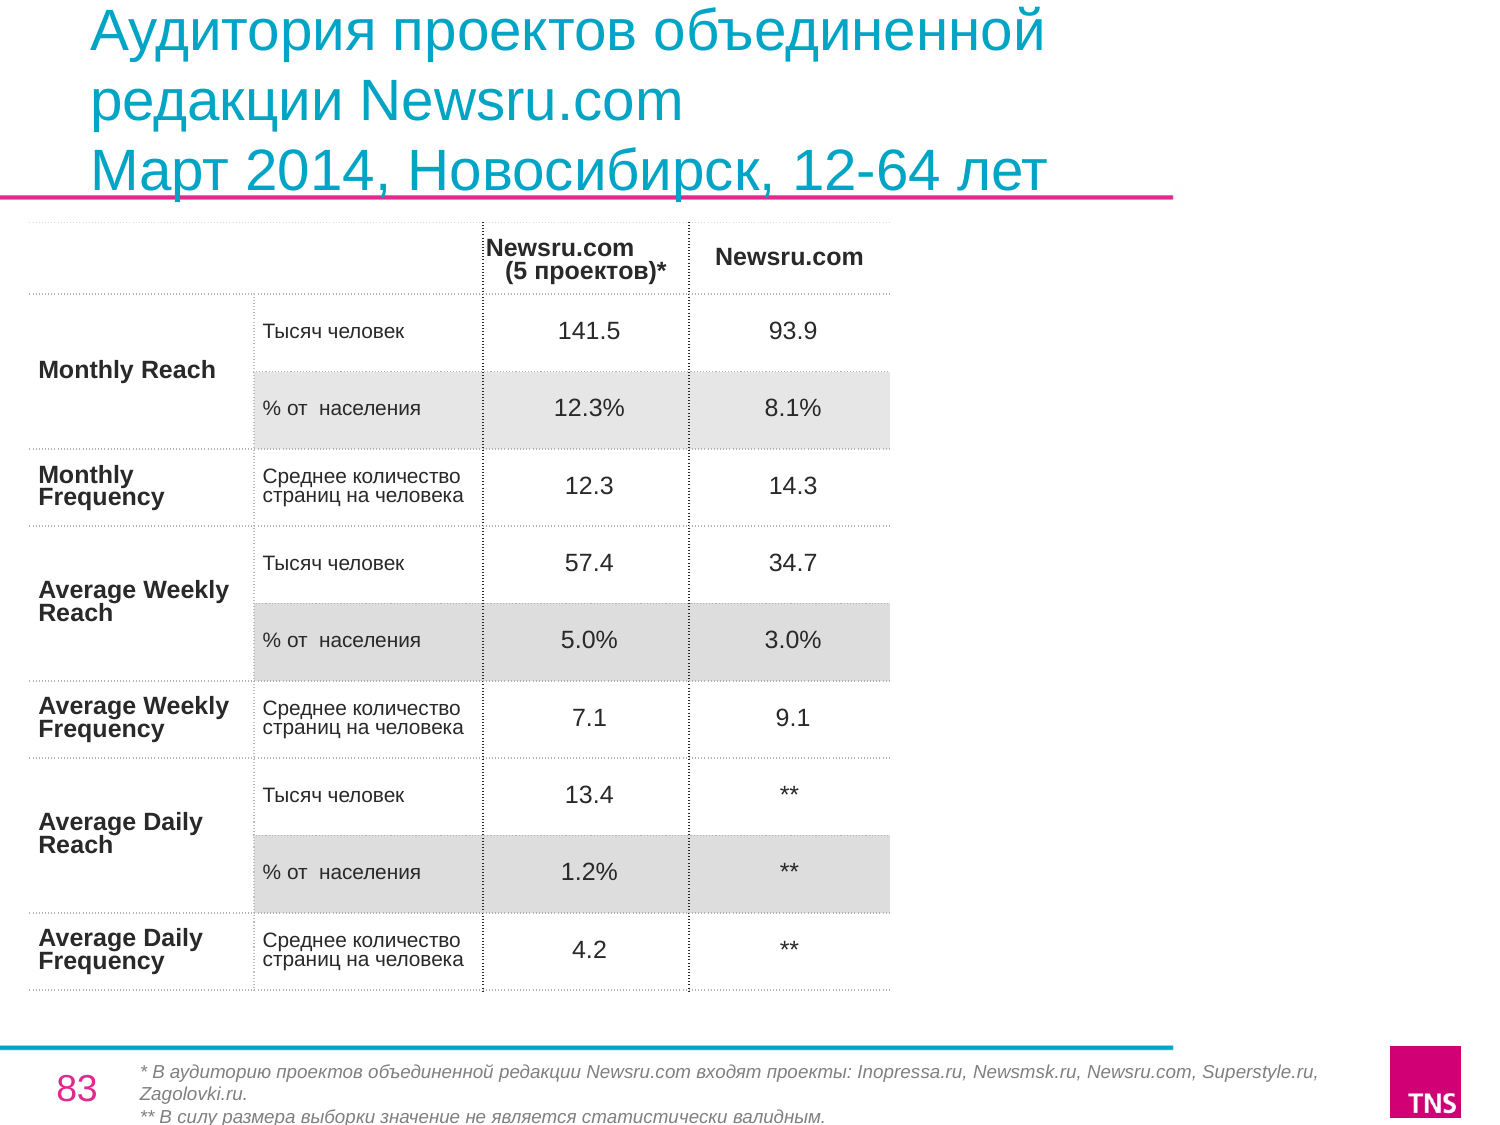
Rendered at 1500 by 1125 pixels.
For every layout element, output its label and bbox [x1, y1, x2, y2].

picture [0, 0, 1500, 1125]
slide_number [40, 1055, 125, 1125]
title [74, 8, 1476, 187]
table_header [29, 223, 890, 294]
text_box [125, 1052, 1400, 1125]
table_cell [29, 294, 890, 990]
